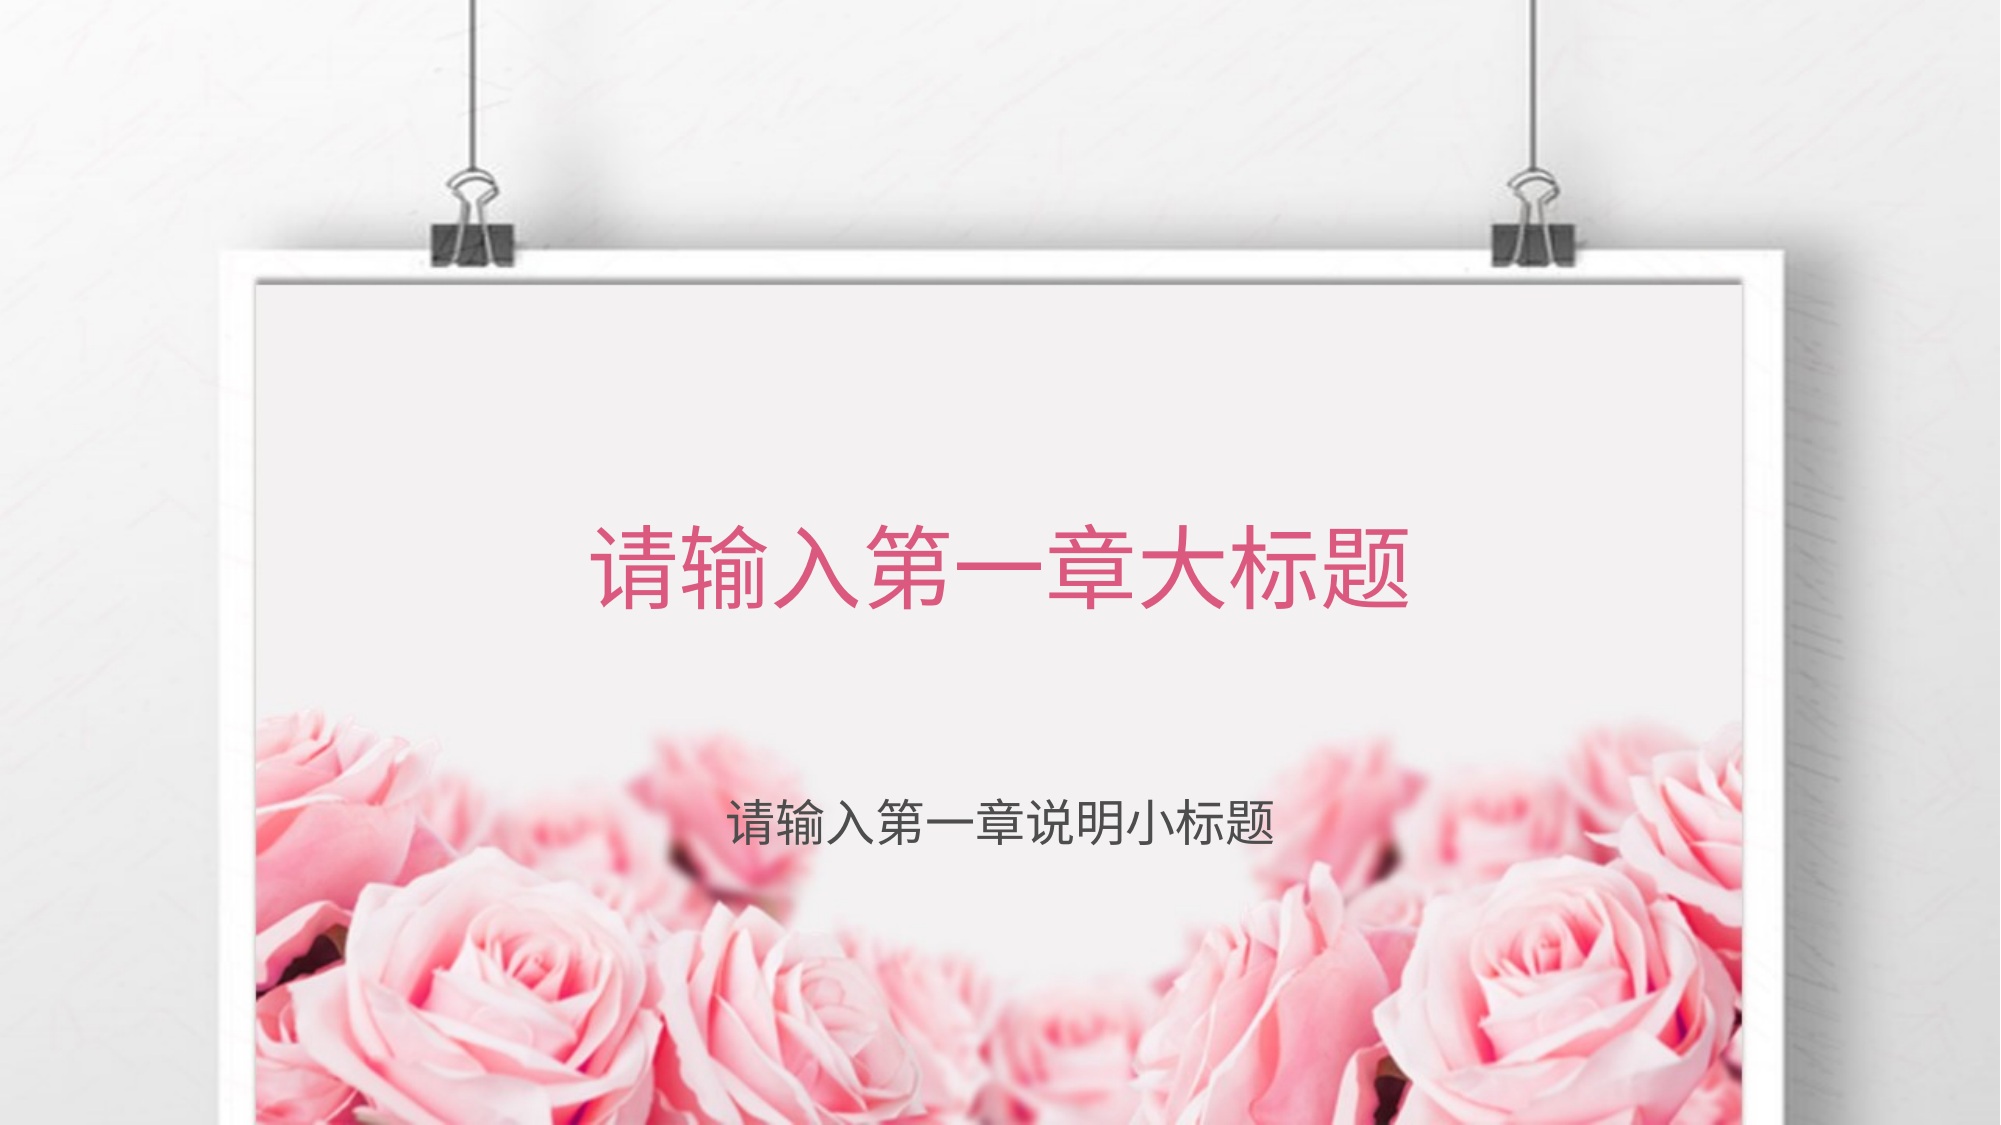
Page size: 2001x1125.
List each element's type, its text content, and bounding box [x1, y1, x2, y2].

list 请输入第一章说明小标题 [443, 753, 1557, 875]
title 请输入第一章大标题 [443, 345, 1557, 732]
picture [0, 0, 2000, 1125]
